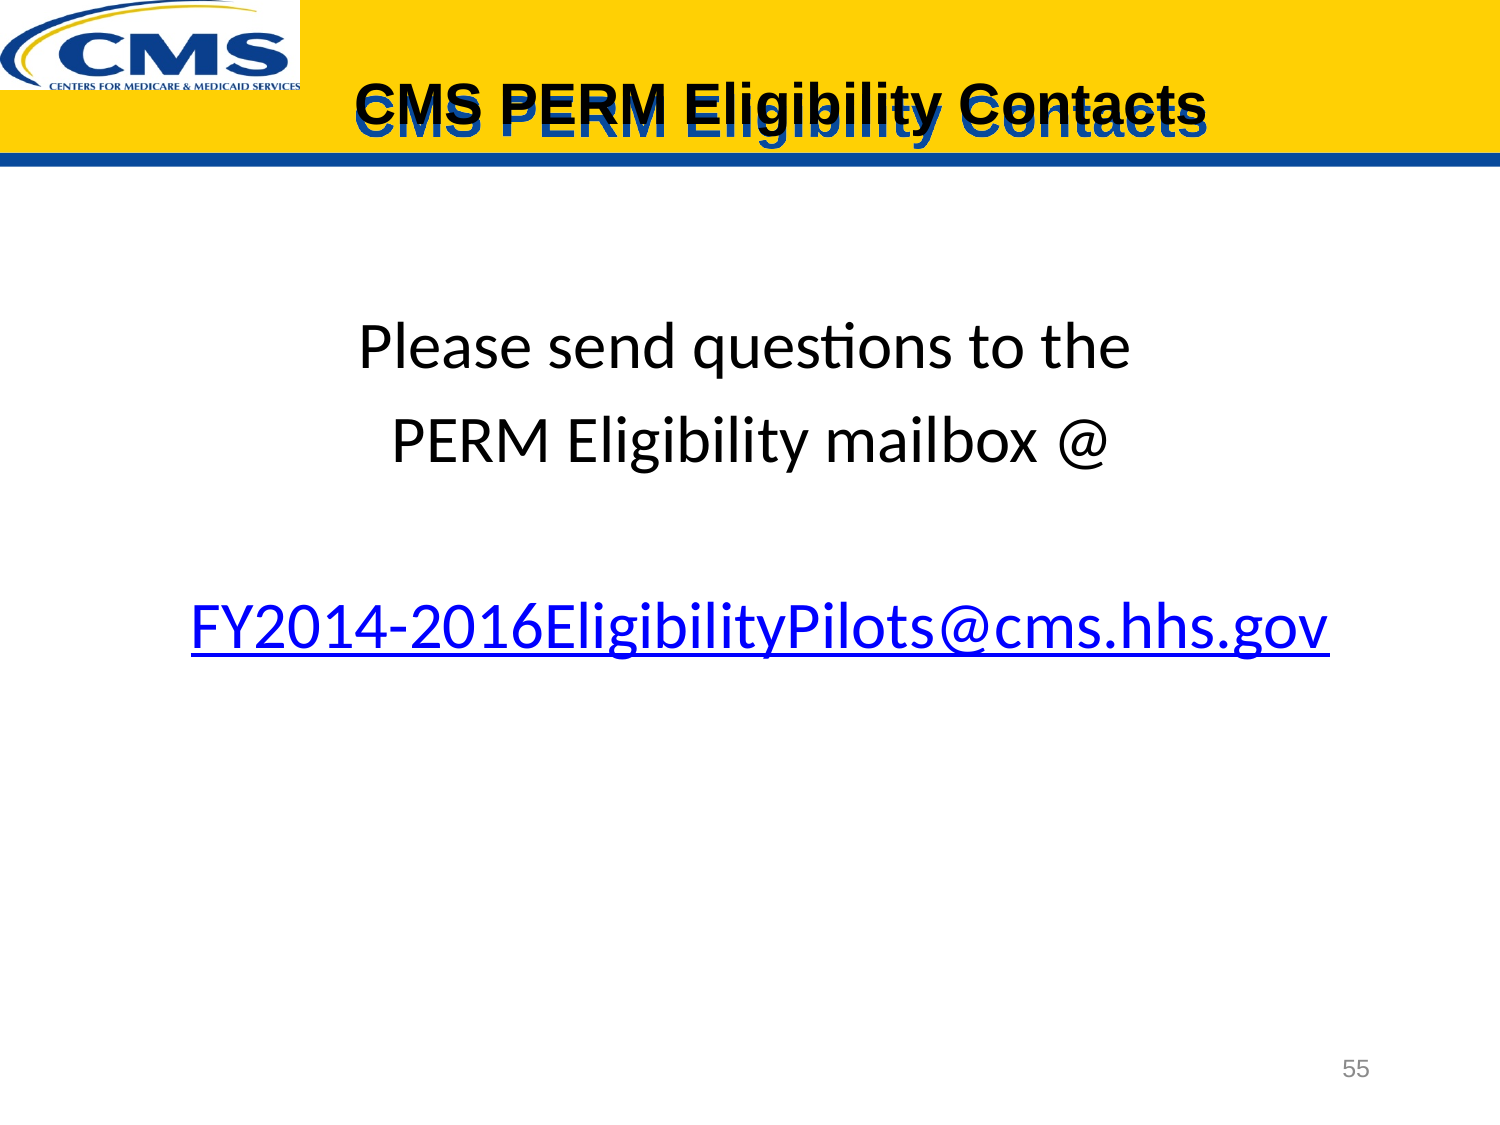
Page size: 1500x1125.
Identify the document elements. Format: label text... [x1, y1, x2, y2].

list Please send questions to the PERM Eligibility mailbox @ FY2014-2016EligibilityPilots@cms.hhs.gov [44, 211, 1461, 1007]
slide_number 55 [1275, 1037, 1438, 1098]
picture [0, 0, 300, 90]
title CMS PERM Eligibility Contacts [0, 22, 1500, 181]
